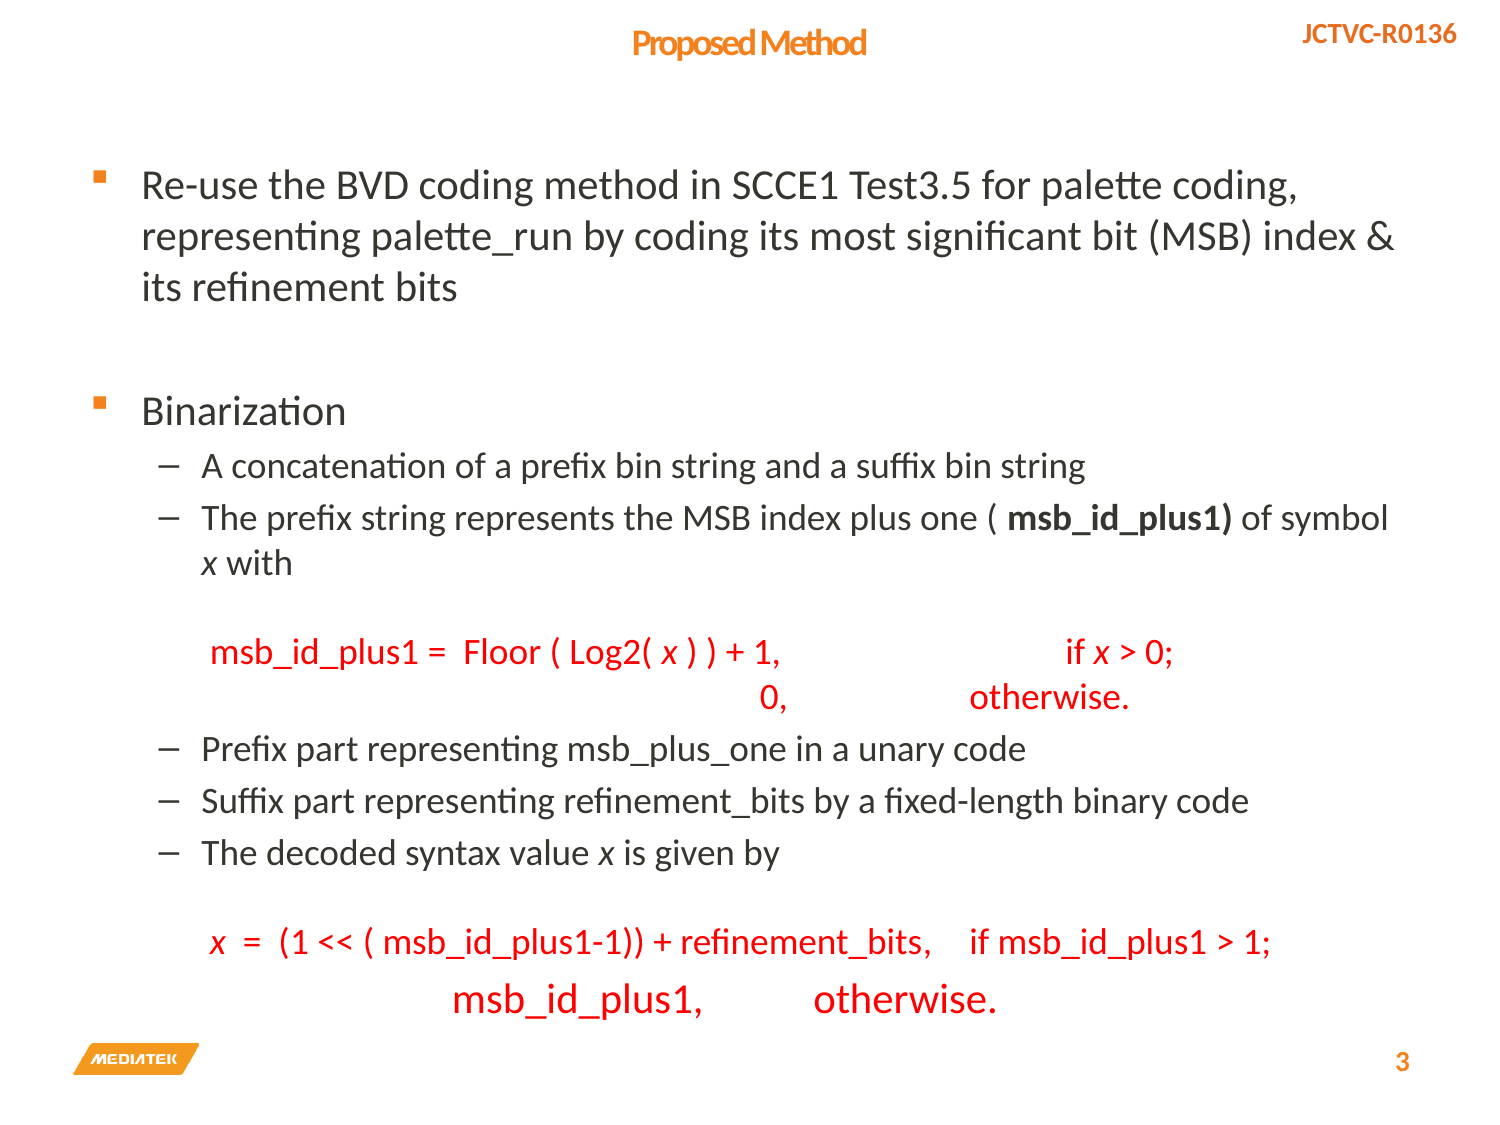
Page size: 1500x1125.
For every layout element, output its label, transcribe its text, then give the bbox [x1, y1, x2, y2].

list Re-use the BVD coding method in SCCE1 Test3.5 for palette coding, representing palette_run by coding its most significant bit (MSB) index & its refinement bits Binarization A concatenation of a prefix bin string and a suffix bin string The prefix string represents the MSB index plus one ( msb_id_plus1) of symbol x with msb_id_plus1 = Floor ( Log2( x ) ) + 1, if x > 0; 0, otherwise. Prefix part representing msb_plus_one in a unary code Suffix part representing refinement_bits by a fixed-length binary code The decoded syntax value x is given by x = (1 << ( msb_id_plus1-1)) + refinement_bits, if msb_id_plus1 > 1; msb_id_plus1, otherwise. [75, 149, 1425, 1035]
picture [73, 1043, 199, 1075]
title Proposed Method [75, 19, 1425, 116]
slide_number 3 [1251, 1029, 1425, 1090]
